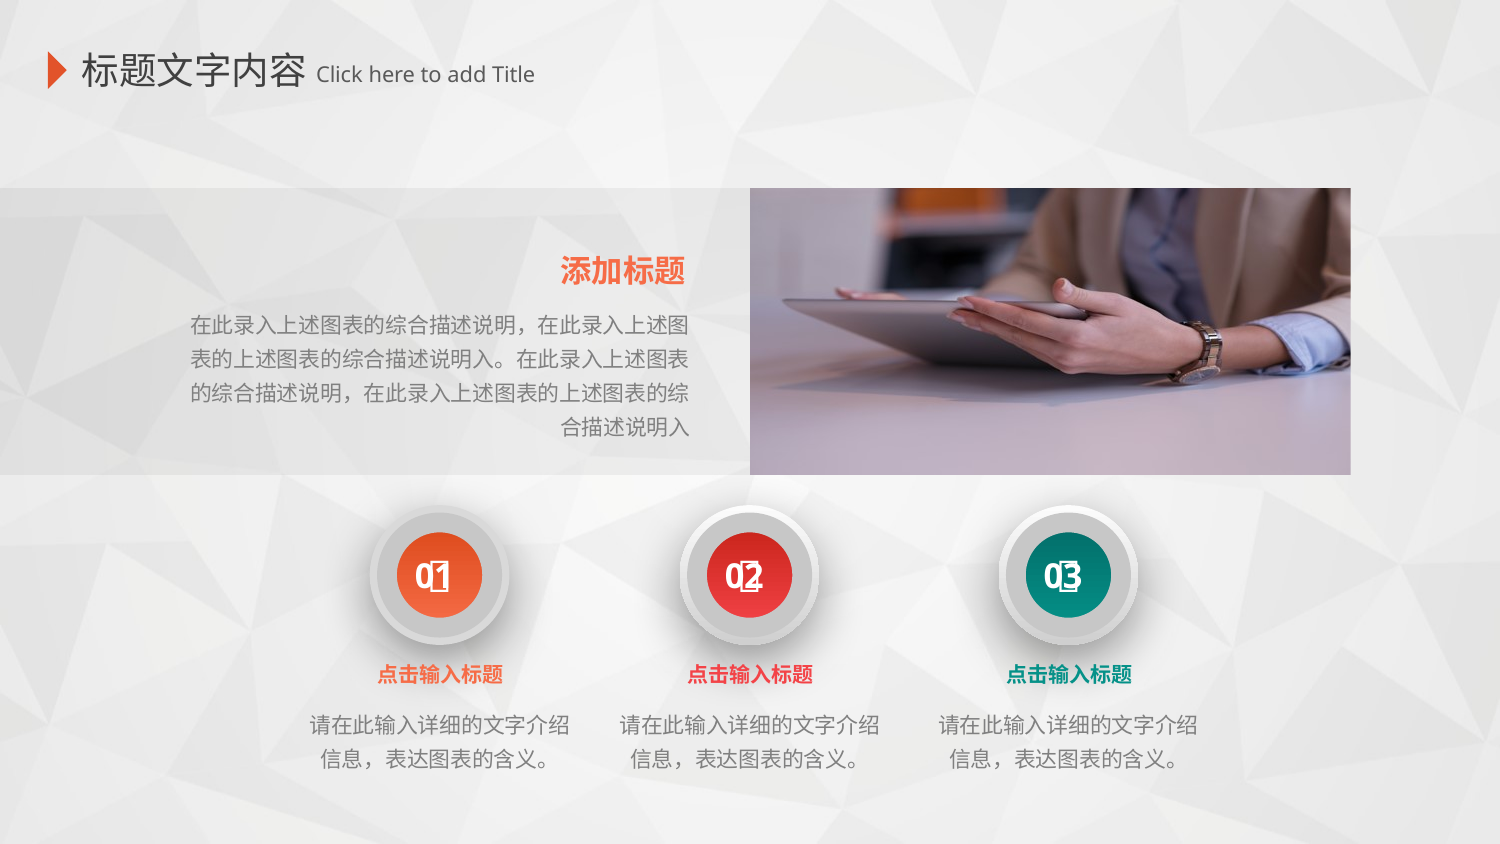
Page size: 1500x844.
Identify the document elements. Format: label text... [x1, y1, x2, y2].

text_box 添加标题 [544, 245, 697, 294]
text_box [998, 505, 1139, 645]
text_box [599, 653, 901, 779]
text_box [749, 187, 1352, 476]
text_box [917, 653, 1220, 779]
picture [0, 0, 1500, 844]
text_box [679, 505, 820, 645]
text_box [48, 39, 558, 101]
text_box 在此录入上述图表的综合描述说明，在此录入上述图表的上述图表的综合描述说明入。在此录入上述图表的综合描述说明，在此录入上述图表的上述图表的综合描述说明入 [165, 298, 702, 446]
text_box [0, 187, 749, 476]
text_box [369, 505, 510, 645]
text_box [289, 653, 591, 779]
